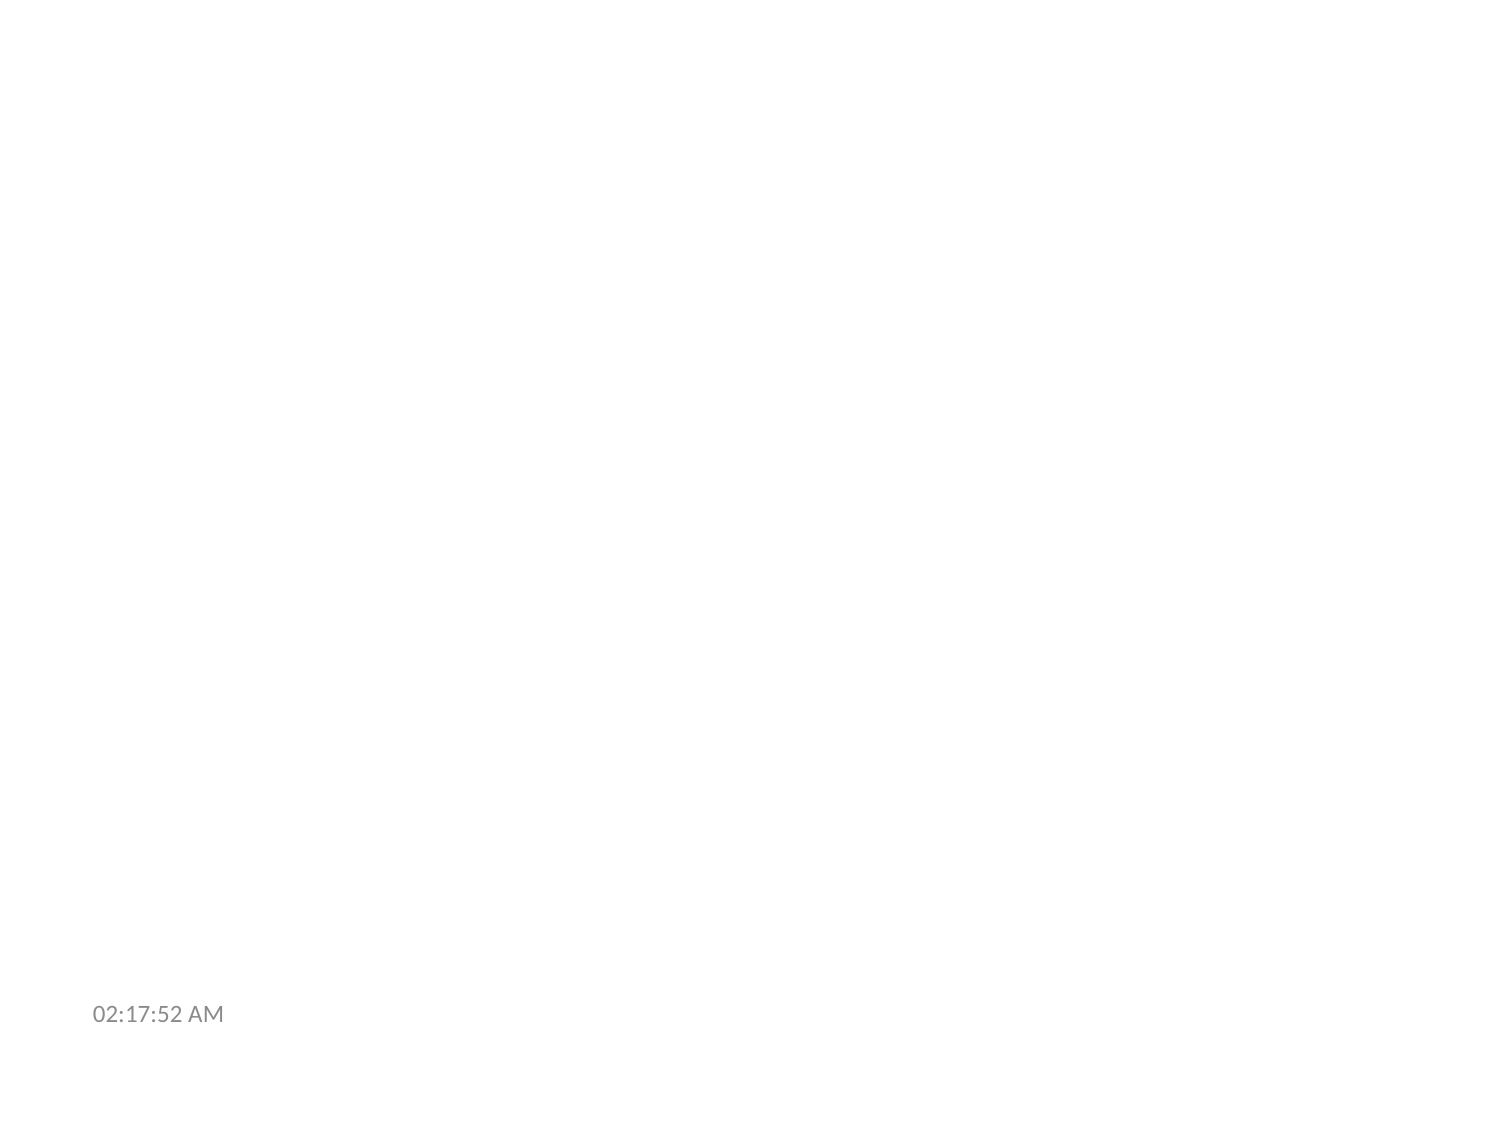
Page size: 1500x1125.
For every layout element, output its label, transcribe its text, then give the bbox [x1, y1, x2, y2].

text_box 3:35:09 PM [77, 982, 428, 1043]
